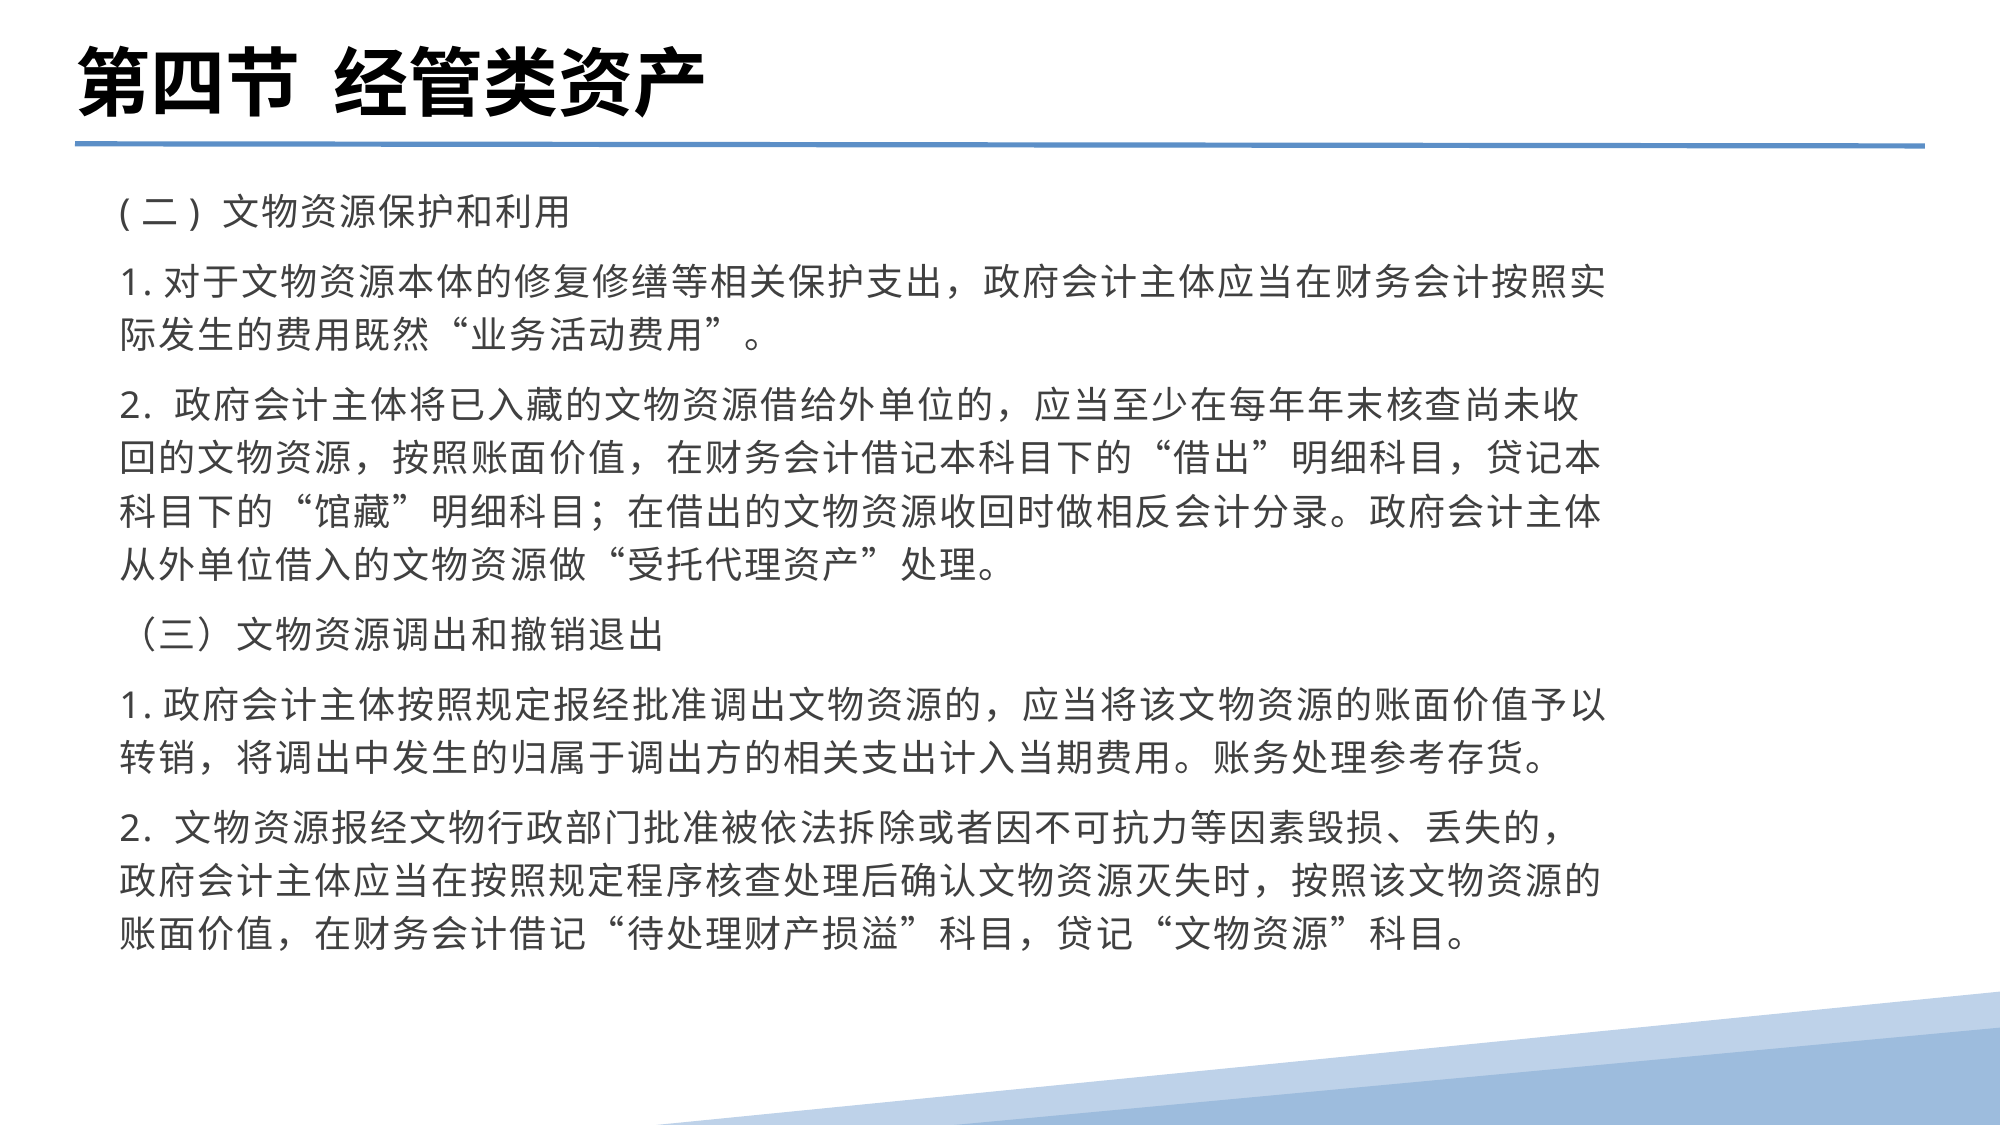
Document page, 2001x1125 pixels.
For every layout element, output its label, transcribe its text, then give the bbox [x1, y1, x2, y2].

text_box 第四节 经管类资产 [75, 24, 1925, 125]
text_box (二) 文物资源保护和利用 1.对于文物资源本体的修复修缮等相关保护支出，政府会计主体应当在财务会计按照实际发生的费用既然“业务活动费用”。 2. 政府会计主体将已入藏的文物资源借给外单位的，应当至少在每年年末核查尚未收回的文物资源，按照账面价值，在财务会计借记本科目下的“借出”明细科目，贷记本科目下的“馆藏”明细科目；在借出的文物资源收回时做相反会计分录。政府会计主体从外单位借入的文物资源做“受托代理资产”处理。 （三）文物资源调出和撤销退出 1.政府会计主体按照规定报经批准调出文物资源的，应当将该文物资源的账面价值予以转销，将调出中发生的归属于调出方的相关支出计入当期费用。账务处理参考存货。 2. 文物资源报经文物行政部门批准被依法拆除或者因不可抗力等因素毁损、丢失的，政府会计主体应当在按照规定程序核查处理后确认文物资源灭失时，按照该文物资源的账面价值，在财务会计借记“待处理财产损溢”科目，贷记“文物资源”科目。 [108, 173, 1627, 962]
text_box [656, 991, 2000, 1125]
